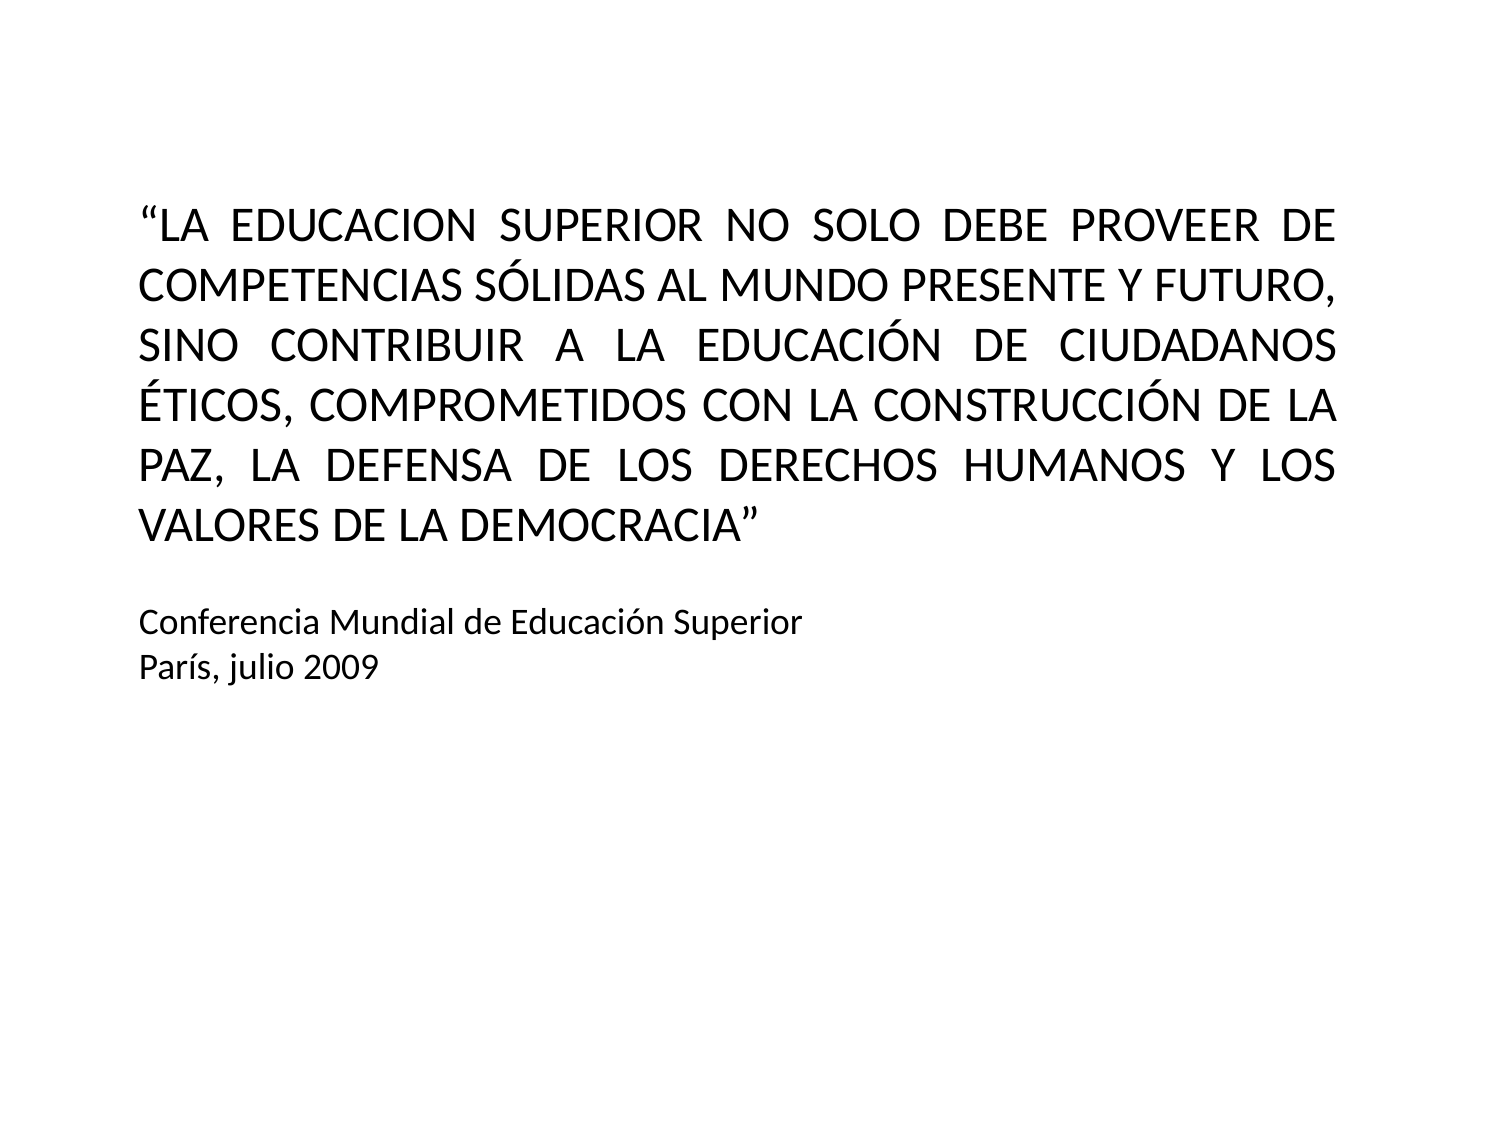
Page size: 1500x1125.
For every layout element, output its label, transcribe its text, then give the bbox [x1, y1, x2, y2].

text_box “LA EDUCACION SUPERIOR NO SOLO DEBE PROVEER DE COMPETENCIAS SÓLIDAS AL MUNDO PRESENTE Y FUTURO, SINO CONTRIBUIR A LA EDUCACIÓN DE CIUDADANOS ÉTICOS, COMPROMETIDOS CON LA CONSTRUCCIÓN DE LA PAZ, LA DEFENSA DE LOS DERECHOS HUMANOS Y LOS VALORES DE LA DEMOCRACIA” Conferencia Mundial de Educación Superior París, julio 2009 [123, 184, 1353, 695]
